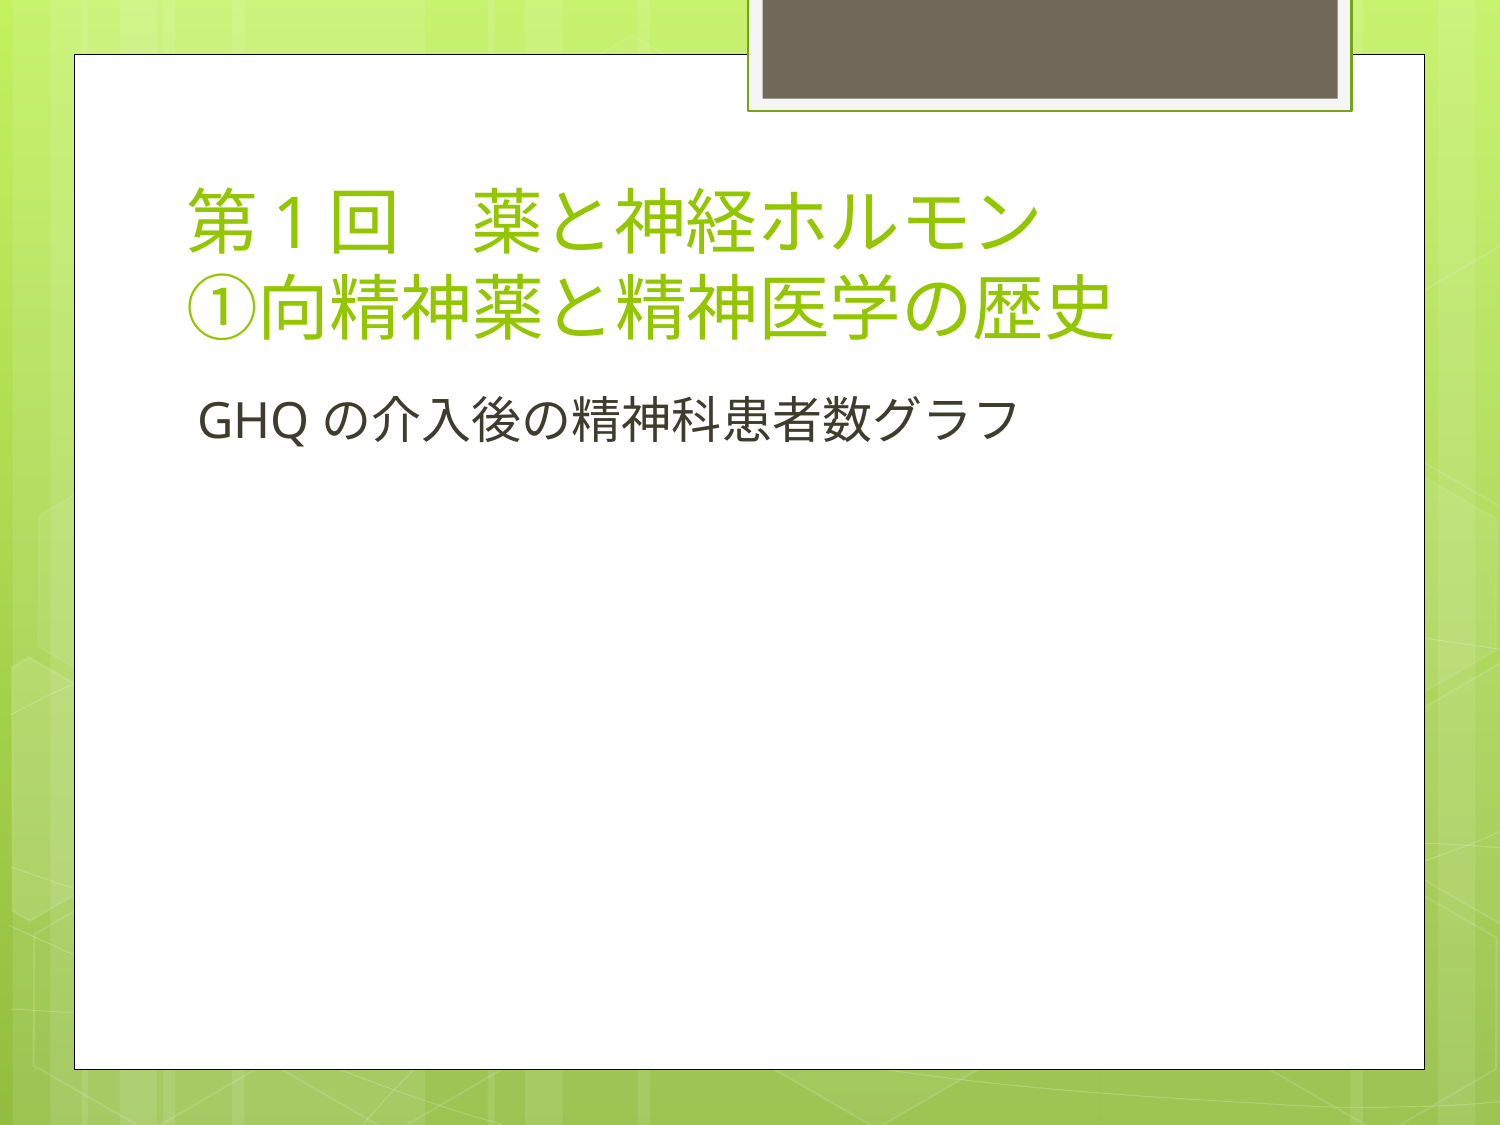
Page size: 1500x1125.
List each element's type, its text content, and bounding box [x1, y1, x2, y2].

title 第1回 薬と神経ホルモン ①向精神薬と精神医学の歴史 [171, 168, 1324, 357]
list GHQの介入後の精神科患者数グラフ [171, 381, 1283, 957]
